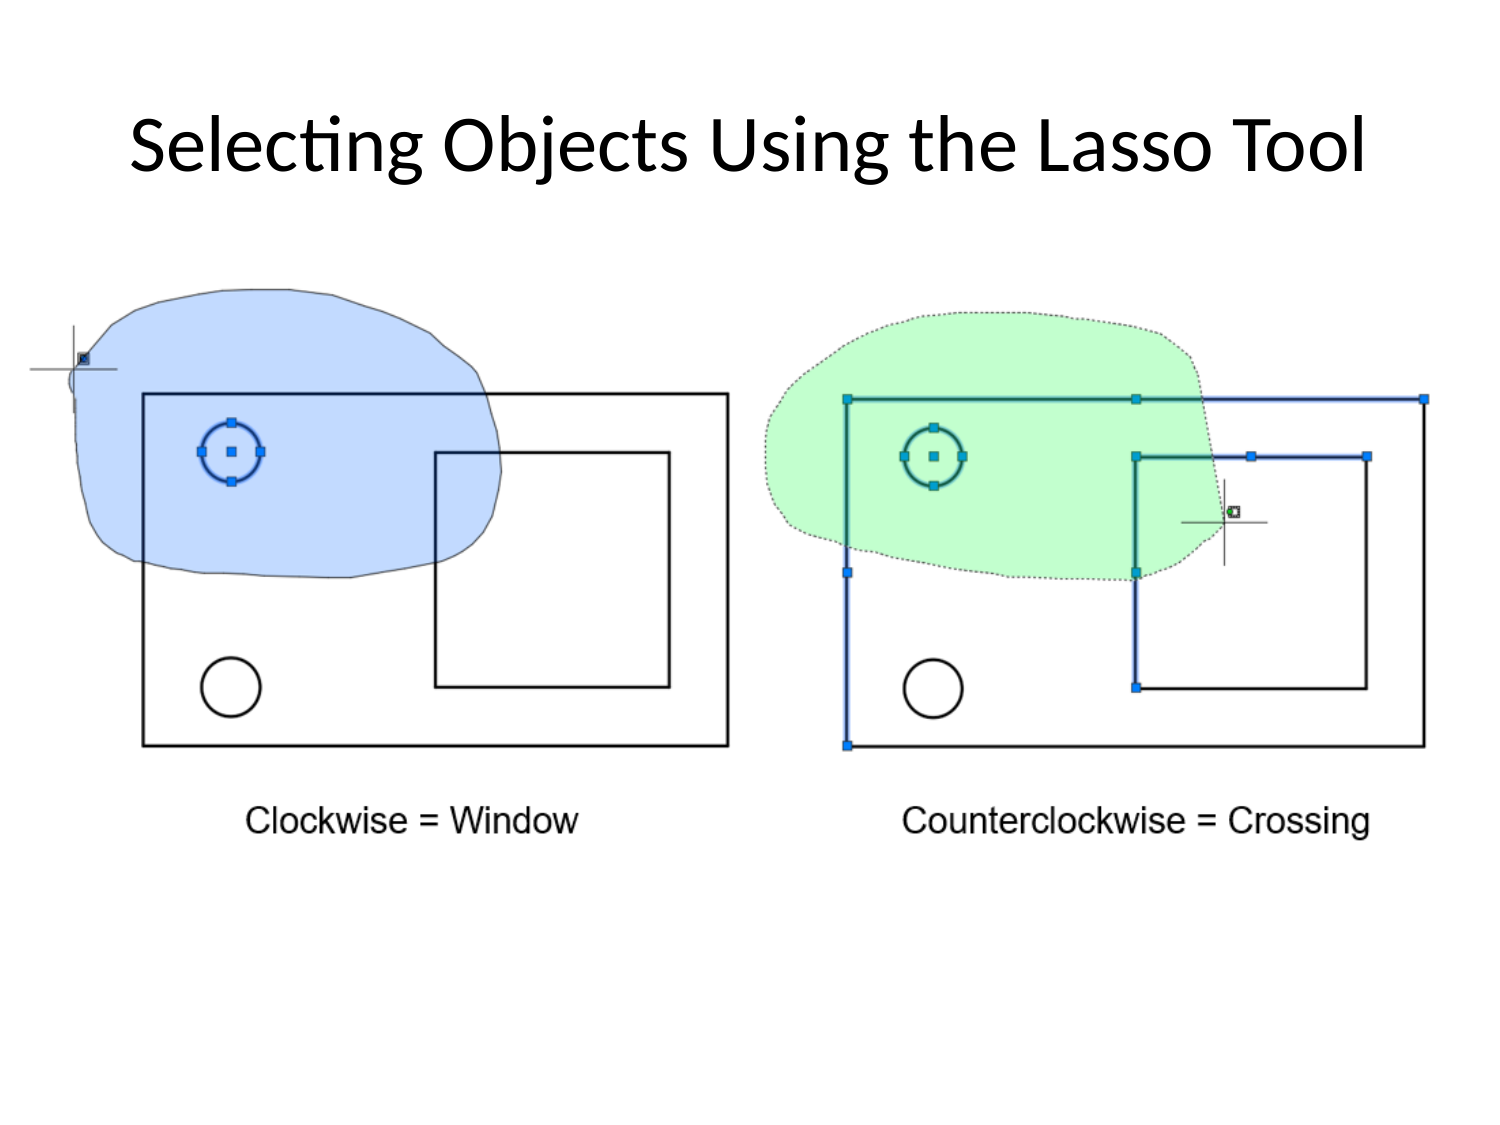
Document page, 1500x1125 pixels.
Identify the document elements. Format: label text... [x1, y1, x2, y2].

title Selecting Objects Using the Lasso Tool [75, 45, 1425, 233]
picture [12, 274, 1451, 865]
